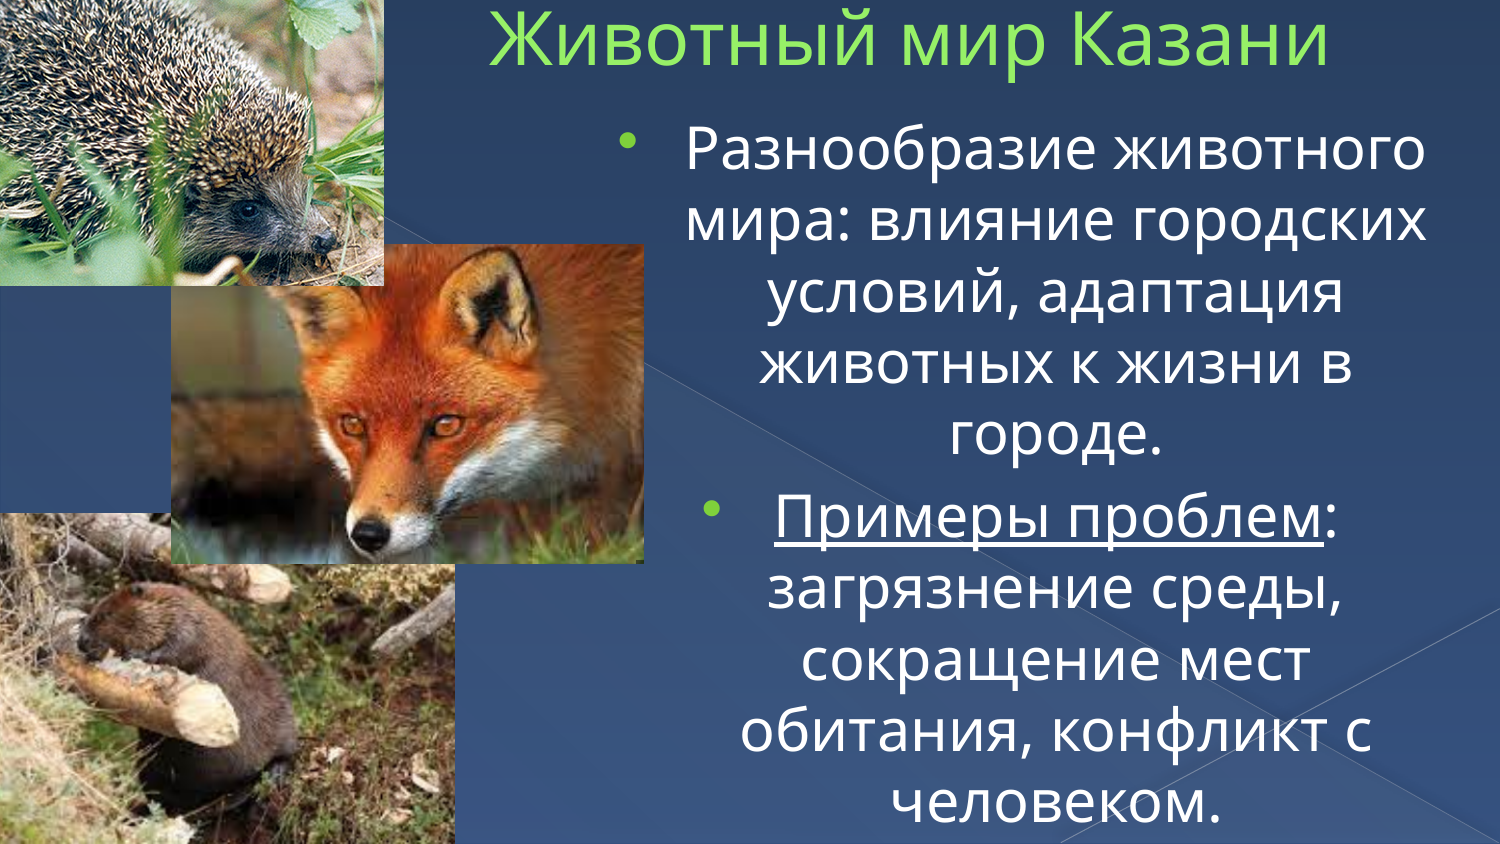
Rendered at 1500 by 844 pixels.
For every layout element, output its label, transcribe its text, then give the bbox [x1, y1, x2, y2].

picture [0, 0, 644, 844]
title Животный мир Казани [388, 0, 1500, 122]
list Разнообразие животного мира: влияние городских условий, адаптация животных к жизни в городе. Примеры проблем: загрязнение среды, сокращение мест обитания, конфликт с человеком. [561, 102, 1483, 844]
